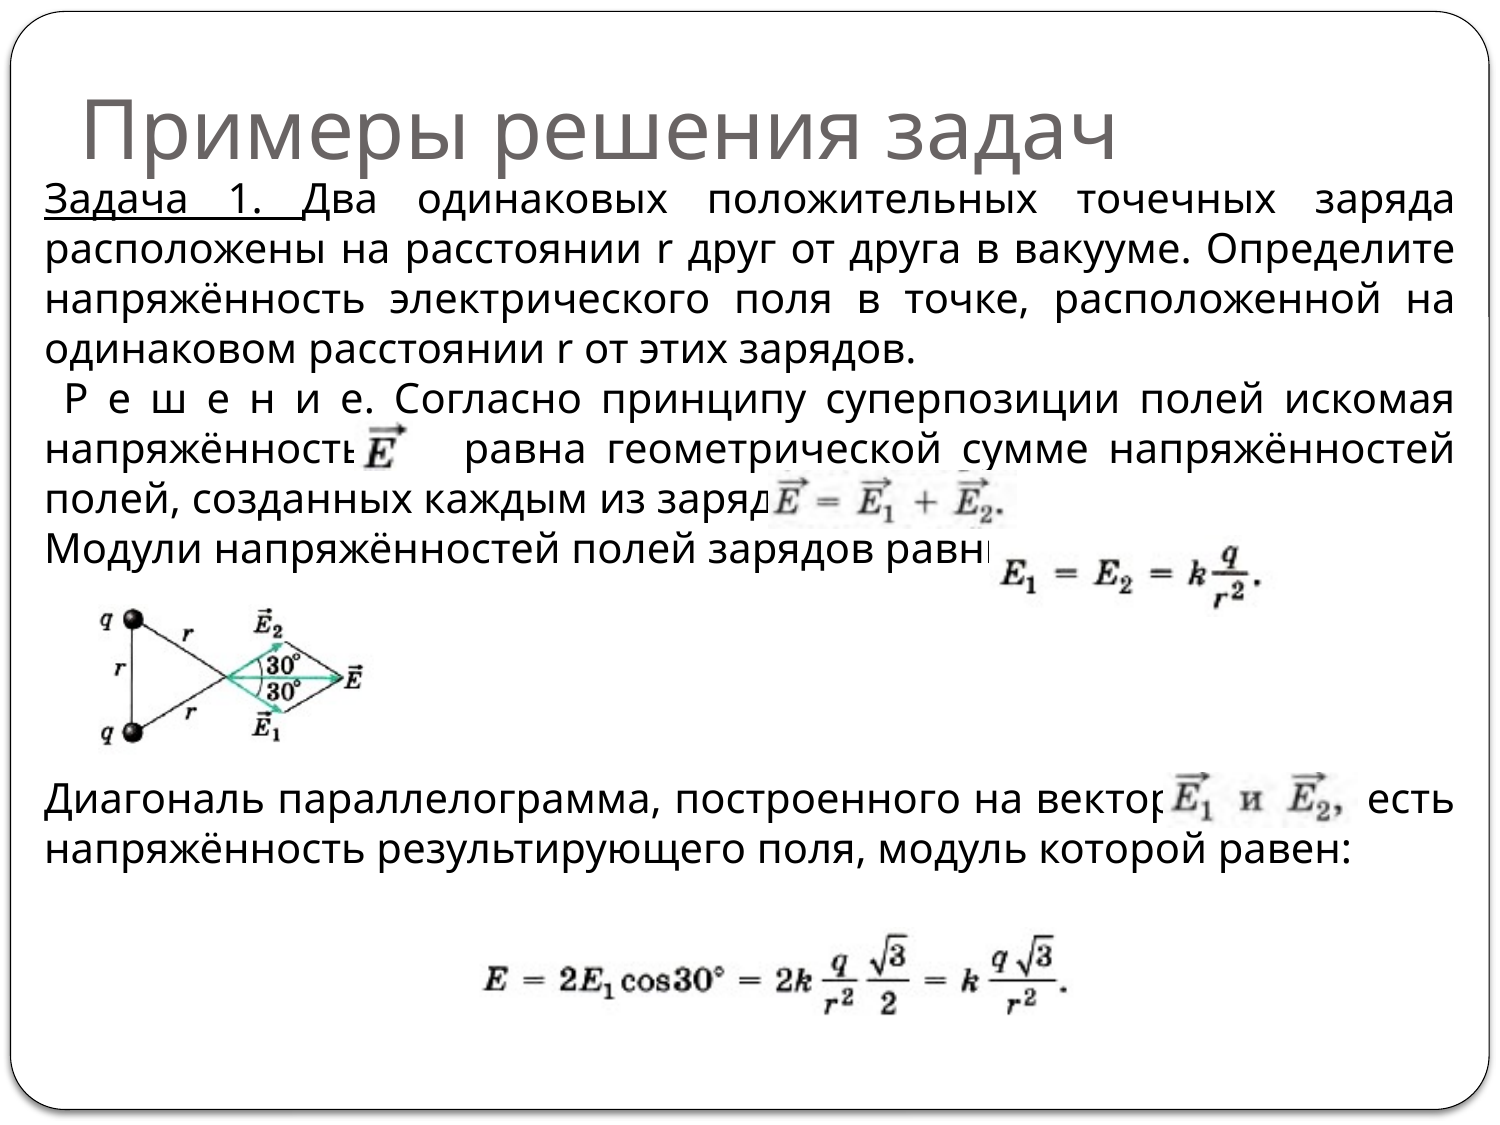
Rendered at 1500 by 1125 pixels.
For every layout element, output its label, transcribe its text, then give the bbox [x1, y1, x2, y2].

picture [989, 535, 1281, 617]
title Примеры решения задач [64, 4, 1415, 164]
picture [36, 604, 414, 764]
text_box Задача 1. Два одинаковых положительных точечных заряда расположены на расстоянии r друг от друга в вакууме. Определите напряжённость электрического поля в точке, расположенной на одинаковом расстоянии r от этих зарядов. Р е ш е н и е. Согласно принципу суперпозиции полей искомая напряжённость равна геометрической сумме напряжённостей полей, созданных каждым из зарядов (рис.): Модули напряжённостей полей зарядов равны: Диагональ параллелограмма, построенного на векторах , есть напряжённость результирующего поля, модуль которой равен: [29, 164, 1471, 930]
picture [1163, 771, 1358, 828]
picture [462, 927, 1078, 1025]
picture [768, 470, 1017, 529]
picture [354, 420, 414, 472]
